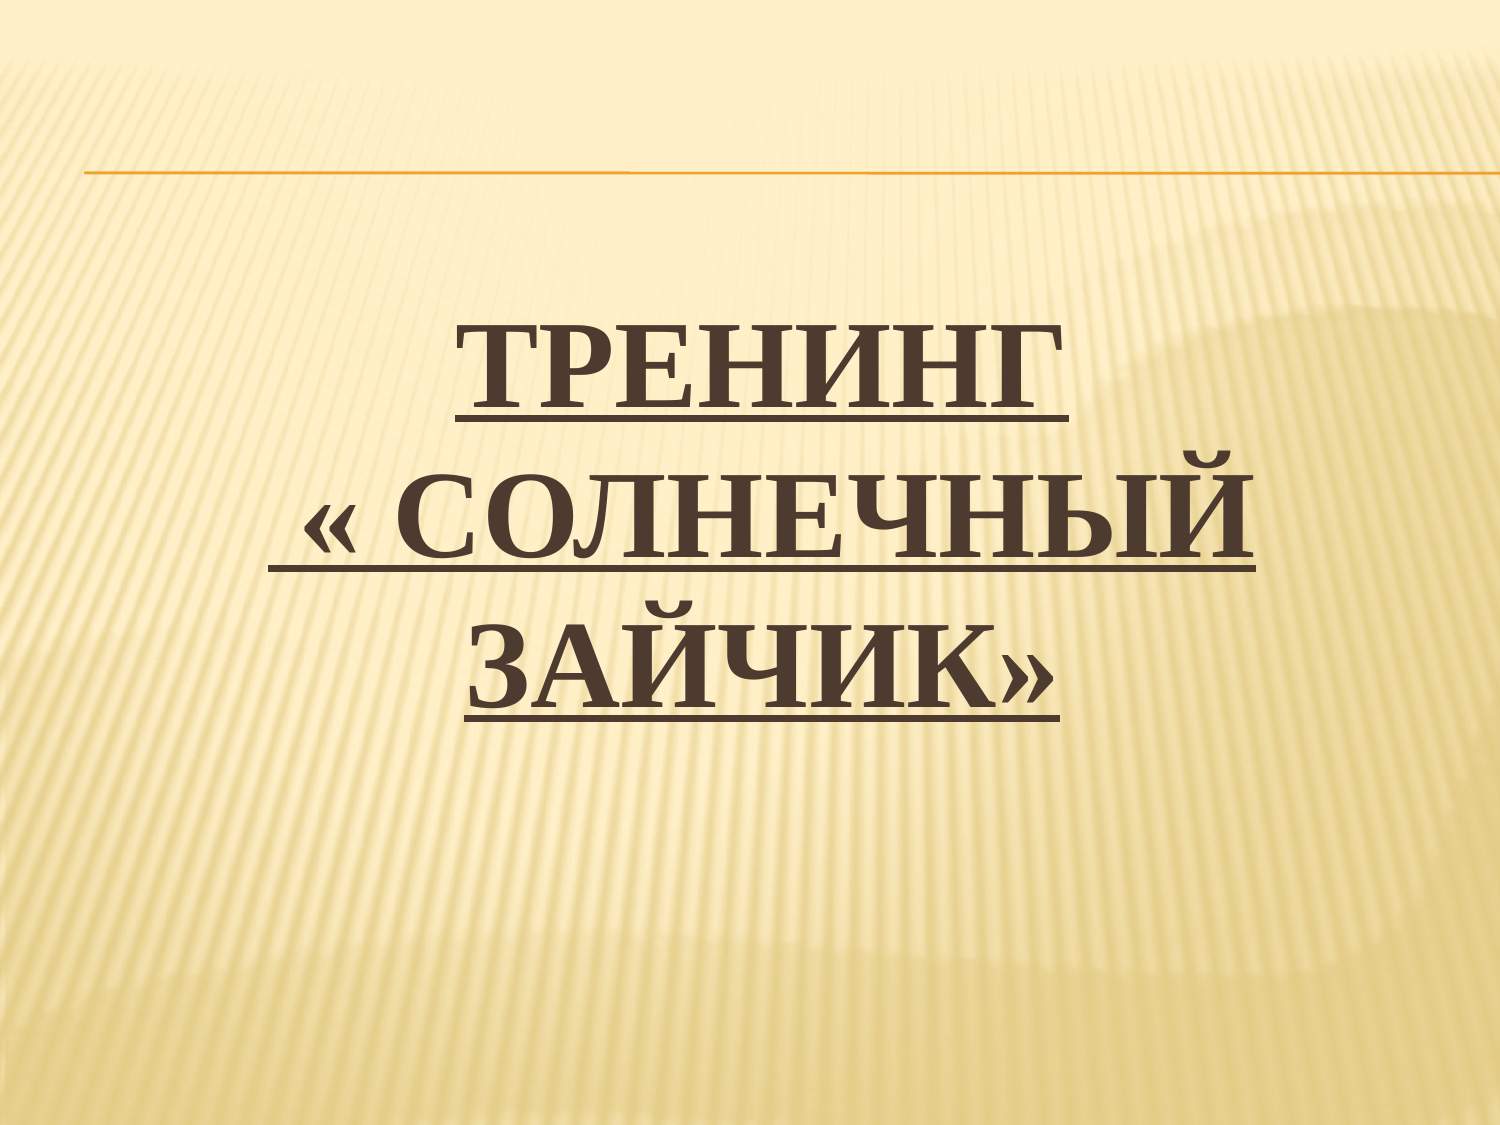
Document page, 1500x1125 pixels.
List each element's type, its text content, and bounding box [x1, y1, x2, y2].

title ТРЕНИНГ « Солнечный зайчик» [49, 75, 1475, 941]
